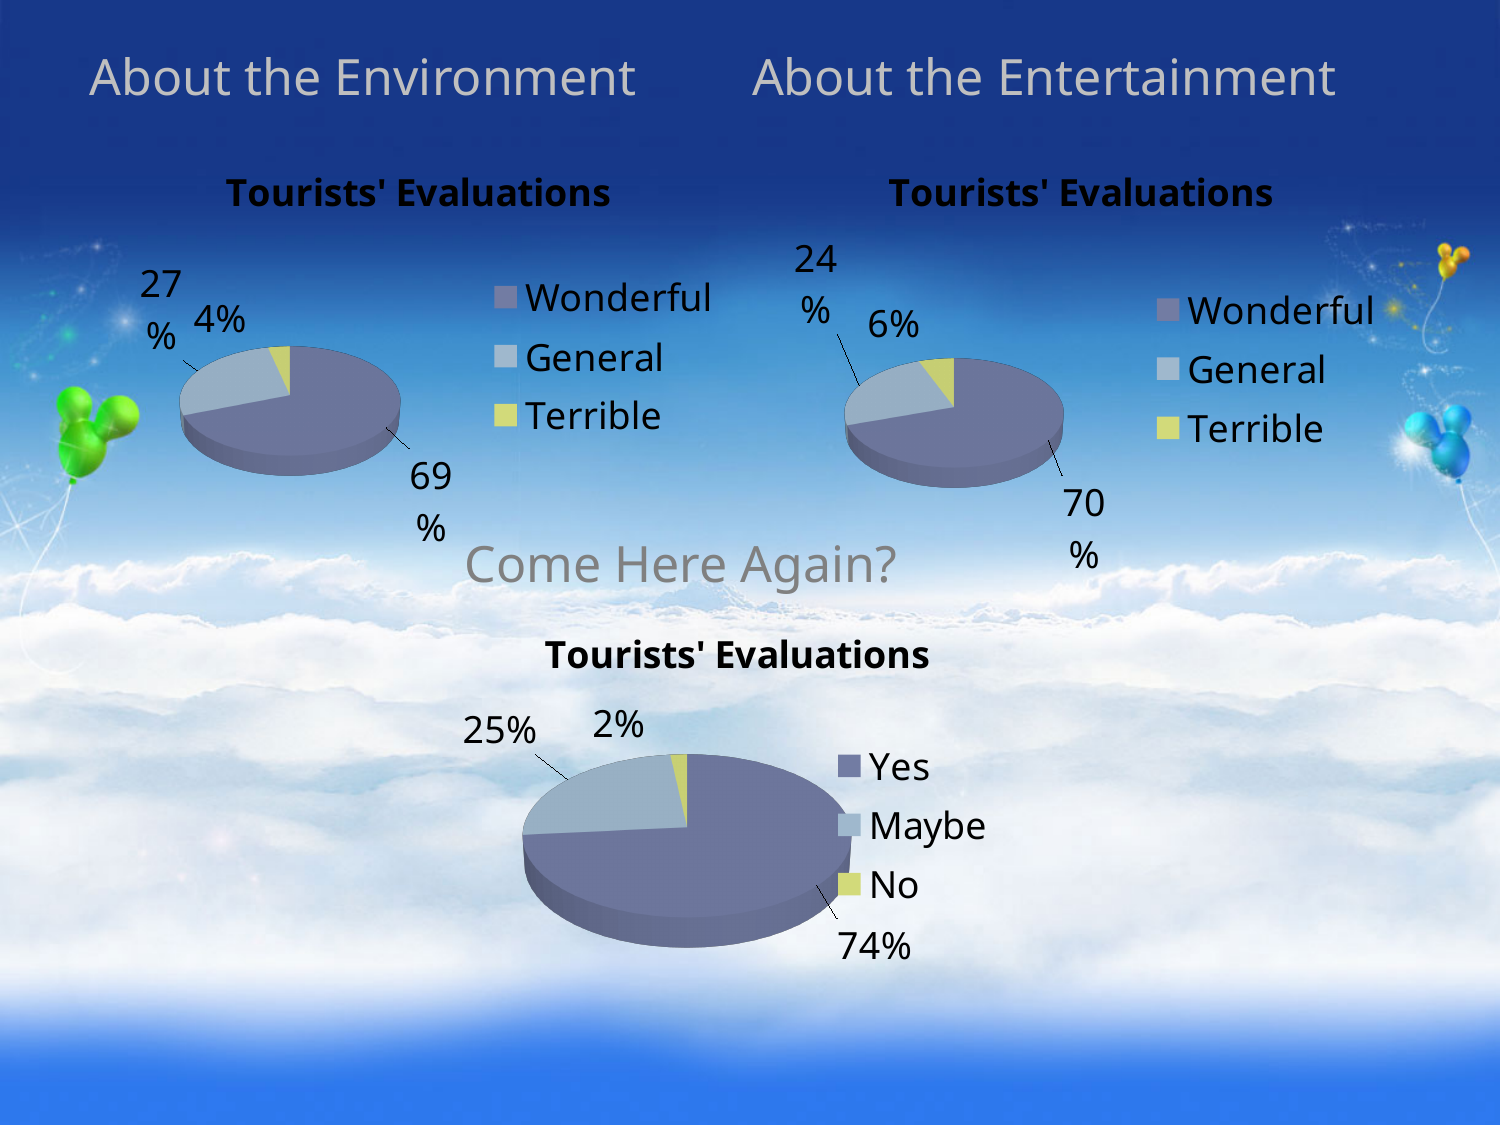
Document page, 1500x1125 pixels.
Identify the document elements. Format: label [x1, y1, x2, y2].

chart [99, 137, 738, 576]
chart [462, 137, 1401, 1051]
picture [0, 0, 1500, 1125]
